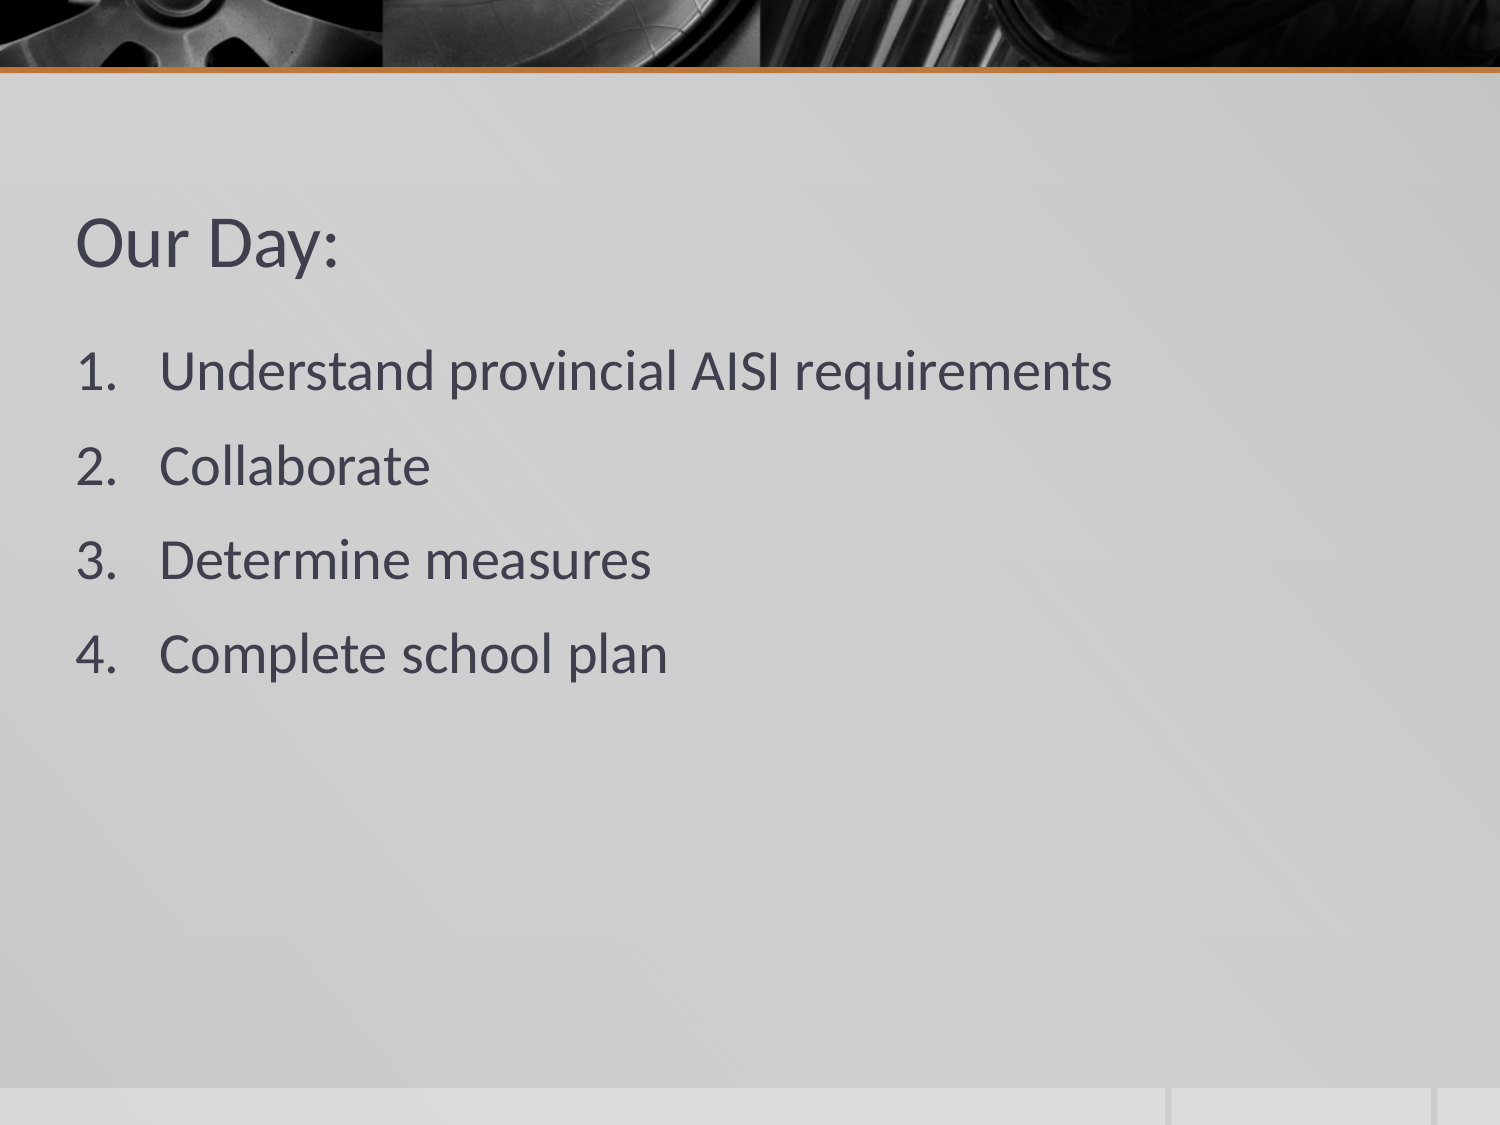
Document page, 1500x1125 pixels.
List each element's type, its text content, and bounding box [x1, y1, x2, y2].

title Our Day: [75, 162, 1425, 313]
picture [0, 0, 1500, 67]
list Understand provincial AISI requirements Collaborate Determine measures Complete school plan [75, 324, 1425, 1005]
